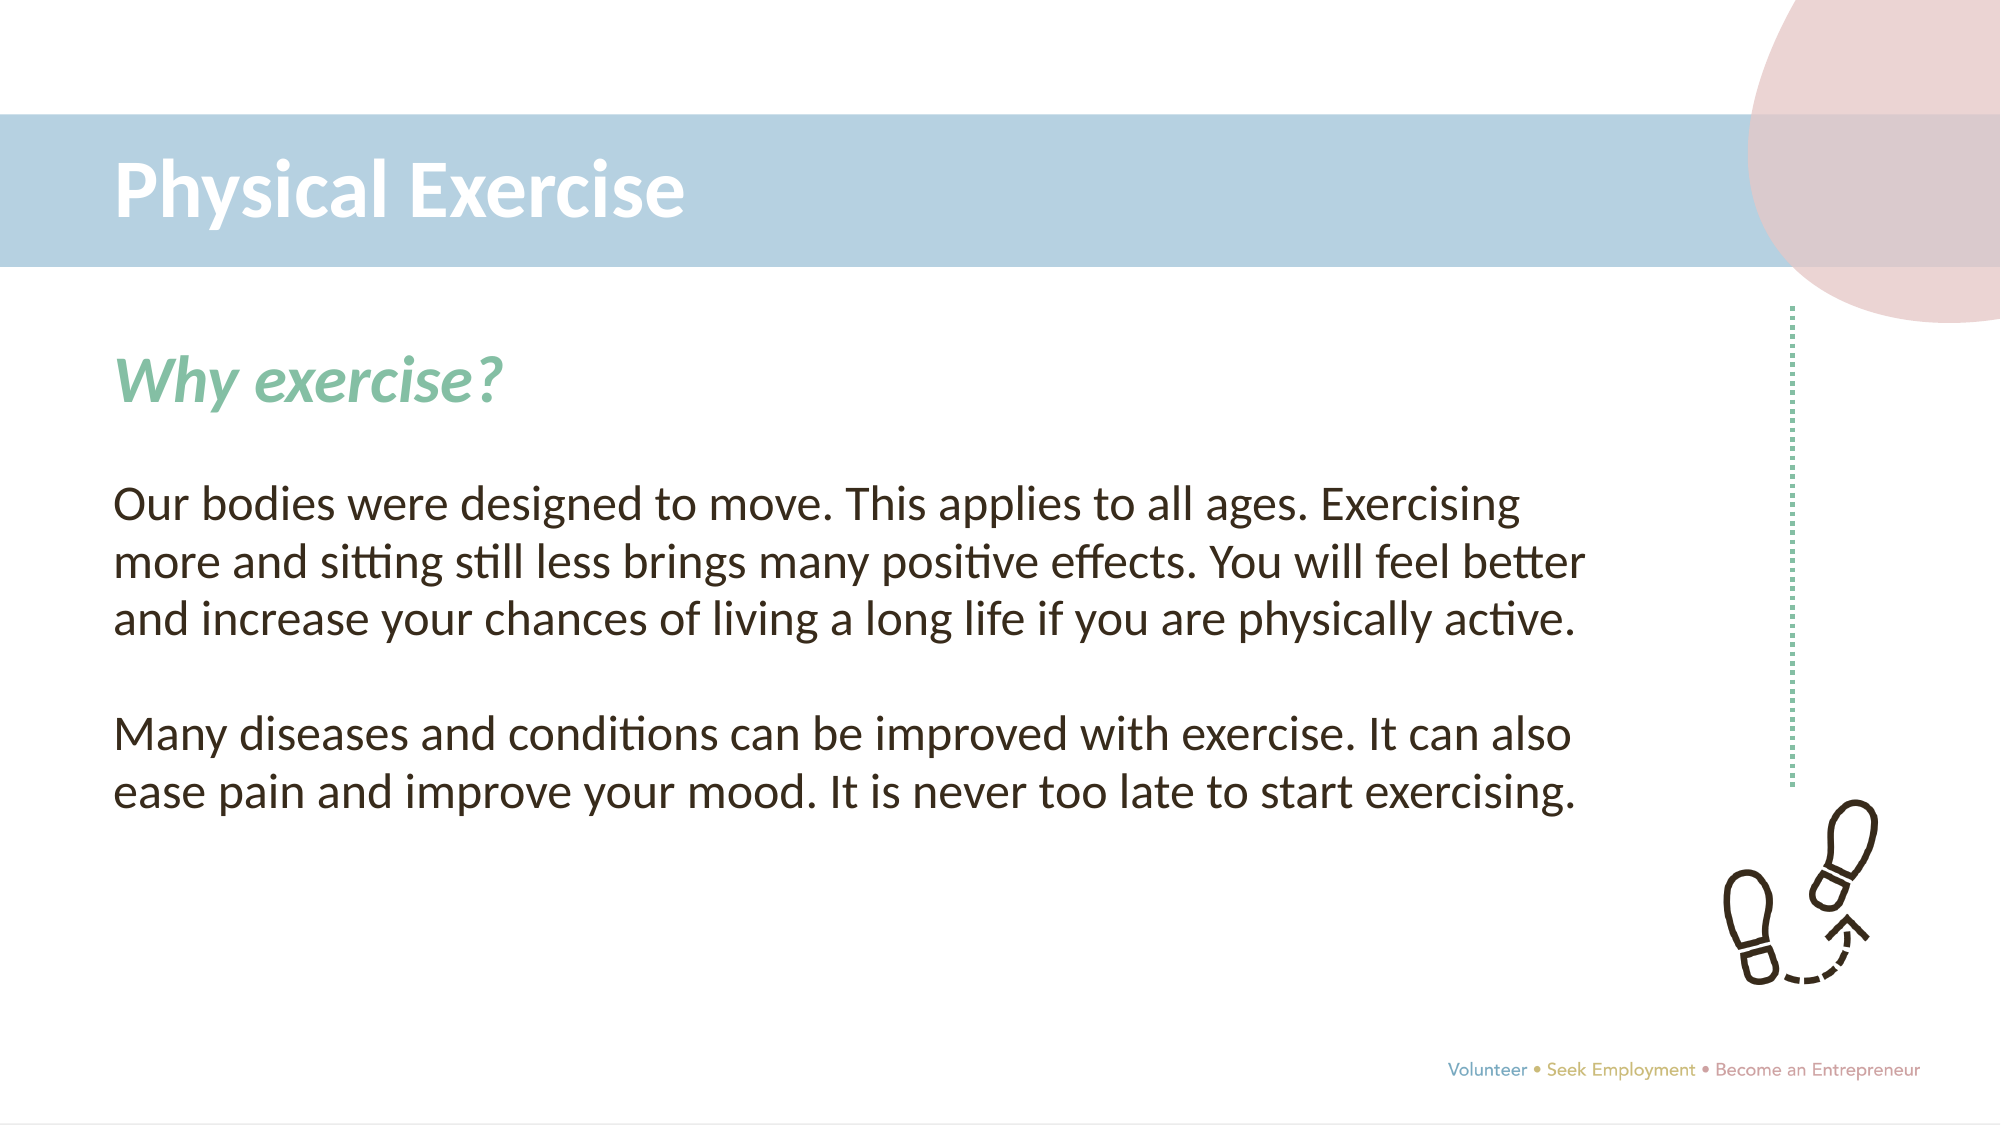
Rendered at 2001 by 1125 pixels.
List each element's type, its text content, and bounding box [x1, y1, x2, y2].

text_box [0, 113, 1792, 268]
text_box Physical Exercise [99, 147, 1312, 290]
picture [1418, 1046, 1971, 1103]
text_box [1747, 0, 2000, 323]
picture [1696, 787, 1906, 997]
text_box Why exercise? Our bodies were designed to move. This applies to all ages. Exercising more and sitting still less brings many positive effects. You will feel better and increase your chances of living a long life if you are physically active. Many diseases and conditions can be improved with exercise. It can also ease pain and improve your mood. It is never too late to start exercising. [98, 350, 1637, 975]
